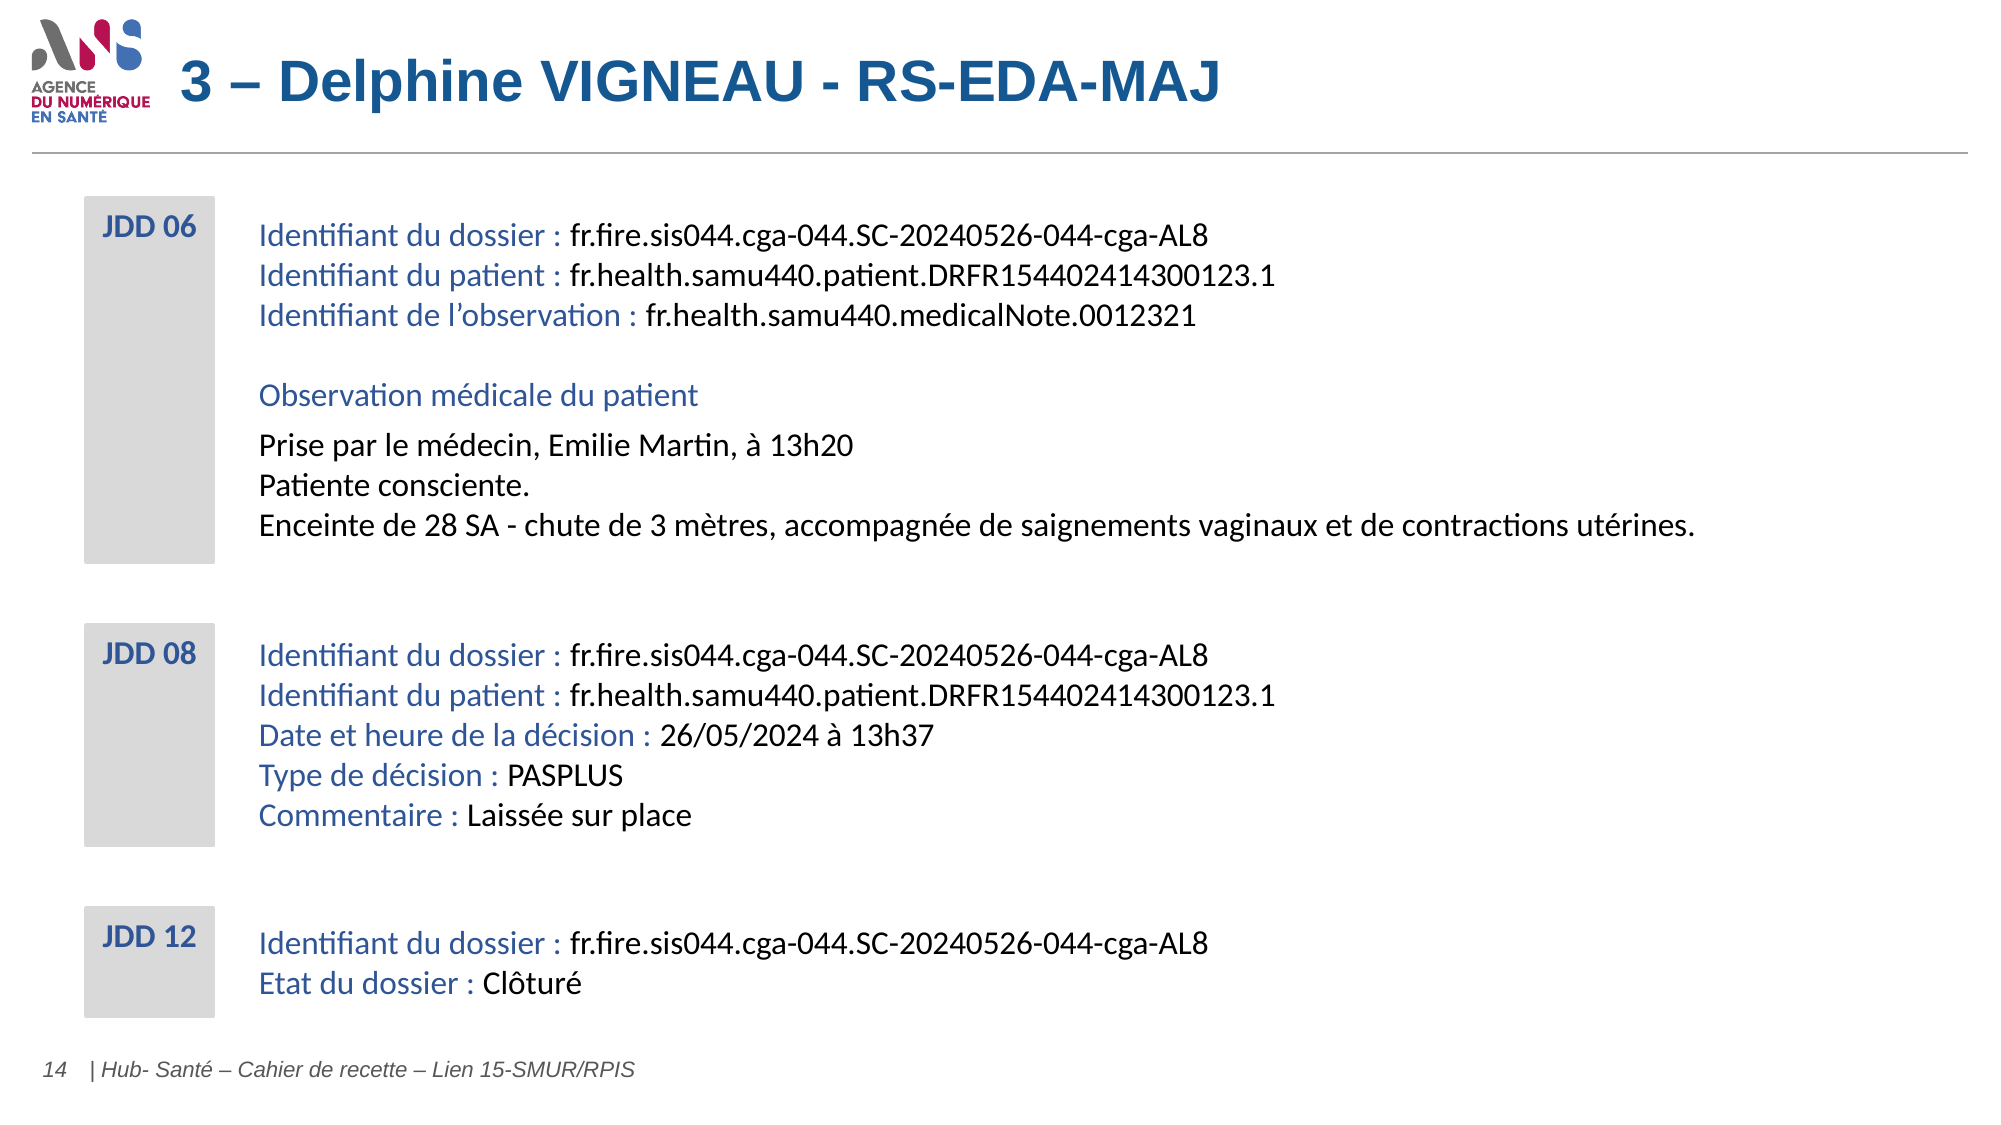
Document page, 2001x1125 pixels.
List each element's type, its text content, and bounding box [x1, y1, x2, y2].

slide_number 14 [23, 1038, 87, 1099]
text_box Identifiant du dossier : fr.fire.sis044.cga-044.SC-20240526-044-cga-AL8 Etat du dossier : Clôturé [244, 914, 1245, 1009]
text_box Identifiant du dossier : fr.fire.sis044.cga-044.SC-20240526-044-cga-AL8 Identifiant du patient : fr.health.samu440.patient.DRFR154402414300123.1 Identifiant de l’observation : fr.health.samu440.medicalNote.0012321 Observation médicale du patient [244, 206, 1432, 421]
text_box JDD 12 [84, 906, 215, 1018]
picture [31, 19, 150, 123]
text_box Prise par le médecin, Emilie Martin, à 13h20 Patiente consciente. Enceinte de 28 SA - chute de 3 mètres, accompagnée de saignements vaginaux et de contractions utérines. [244, 416, 1846, 551]
text_box JDD 06 [84, 196, 215, 564]
title 3 – Delphine VIGNEAU - RS-EDA-MAJ [180, 19, 1945, 138]
footer | Hub- Santé – Cahier de recette – Lien 15-SMUR/RPIS [89, 1038, 1605, 1099]
text_box JDD 08 [84, 623, 215, 847]
text_box Identifiant du dossier : fr.fire.sis044.cga-044.SC-20240526-044-cga-AL8 Identifiant du patient : fr.health.samu440.patient.DRFR154402414300123.1 Date et heure de la décision : 26/05/2024 à 13h37 Type de décision : PASPLUS Commentaire : Laissée sur place [244, 625, 1306, 841]
